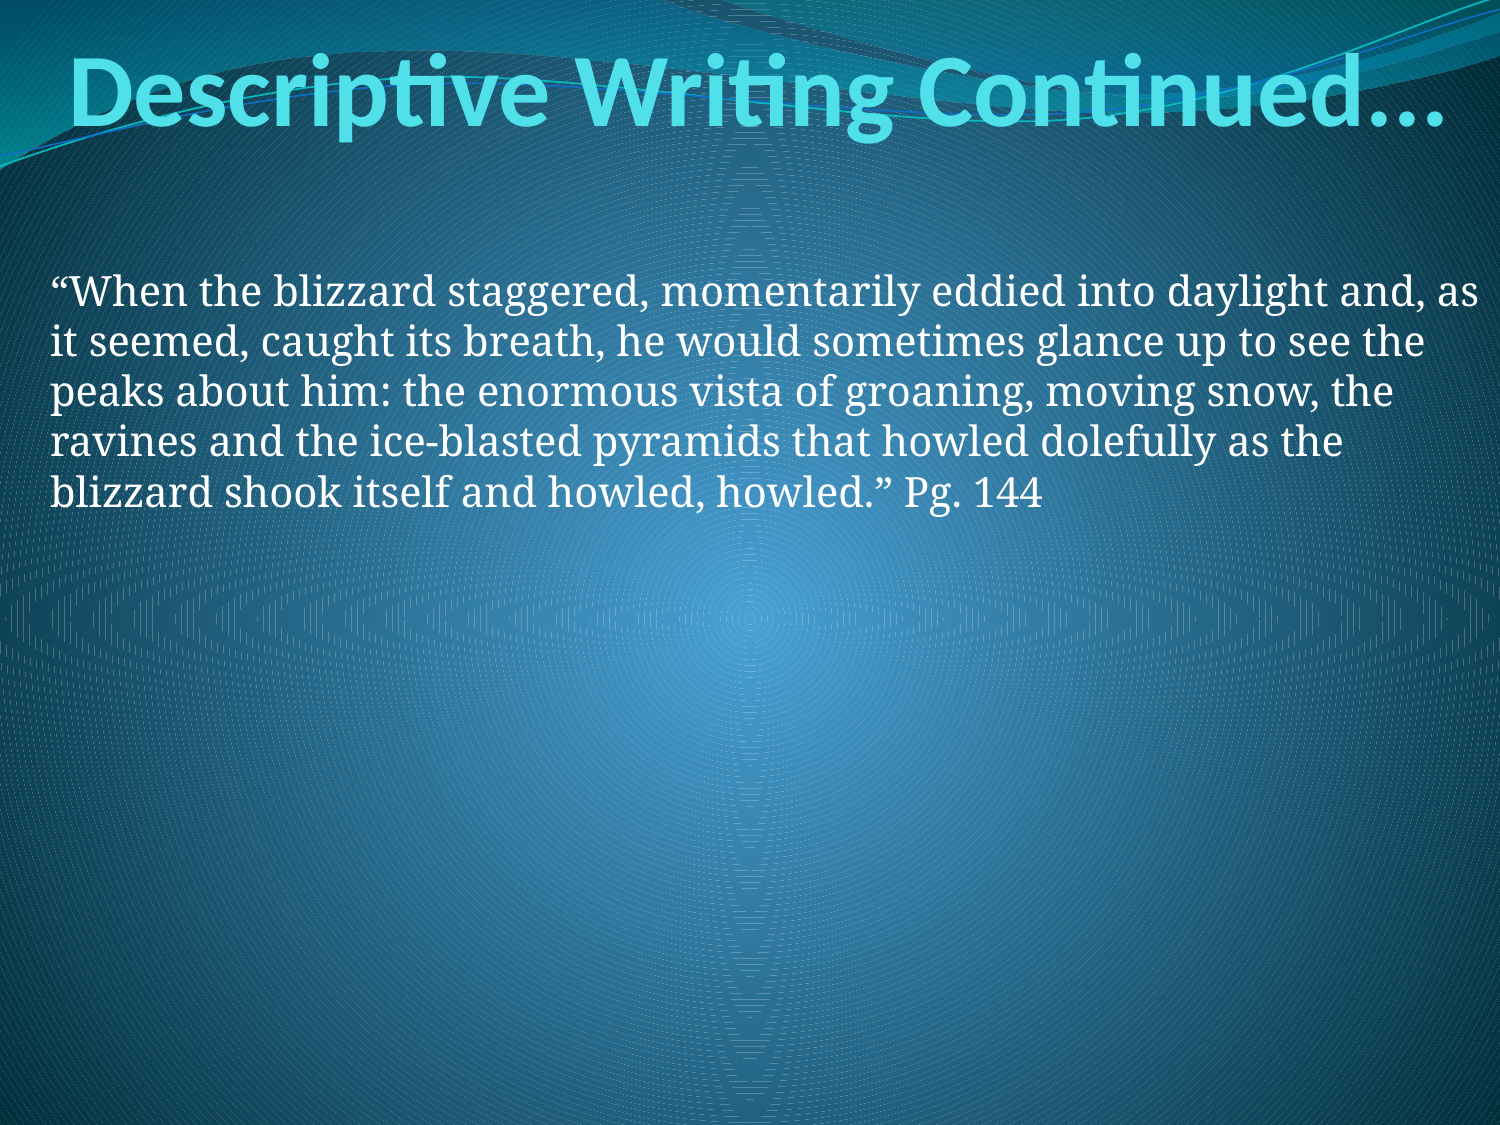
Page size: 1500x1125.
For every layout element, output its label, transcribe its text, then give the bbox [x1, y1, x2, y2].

text_box “When the blizzard staggered, momentarily eddied into daylight and, as it seemed, caught its breath, he would sometimes glance up to see the peaks about him: the enormous vista of groaning, moving snow, the ravines and the ice-blasted pyramids that howled dolefully as the blizzard shook itself and howled, howled.” Pg. 144 [35, 257, 1500, 523]
title Descriptive Writing Continued... [0, 0, 1454, 148]
